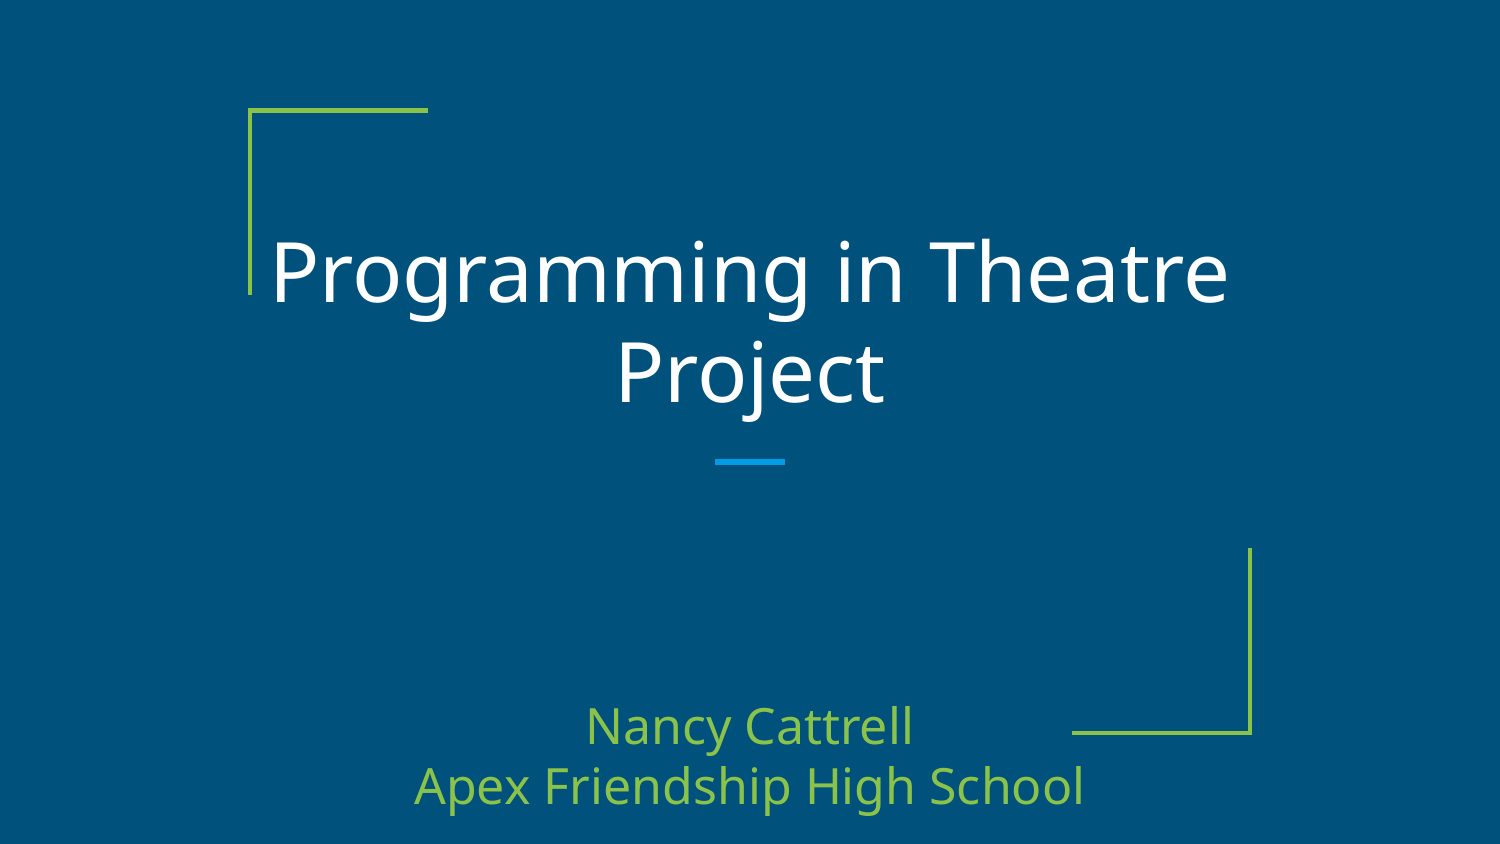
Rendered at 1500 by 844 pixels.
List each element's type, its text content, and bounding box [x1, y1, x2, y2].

subtitle Nancy Cattrell Apex Friendship High School [51, 679, 1449, 810]
title Programming in Theatre Project [172, 195, 1328, 435]
